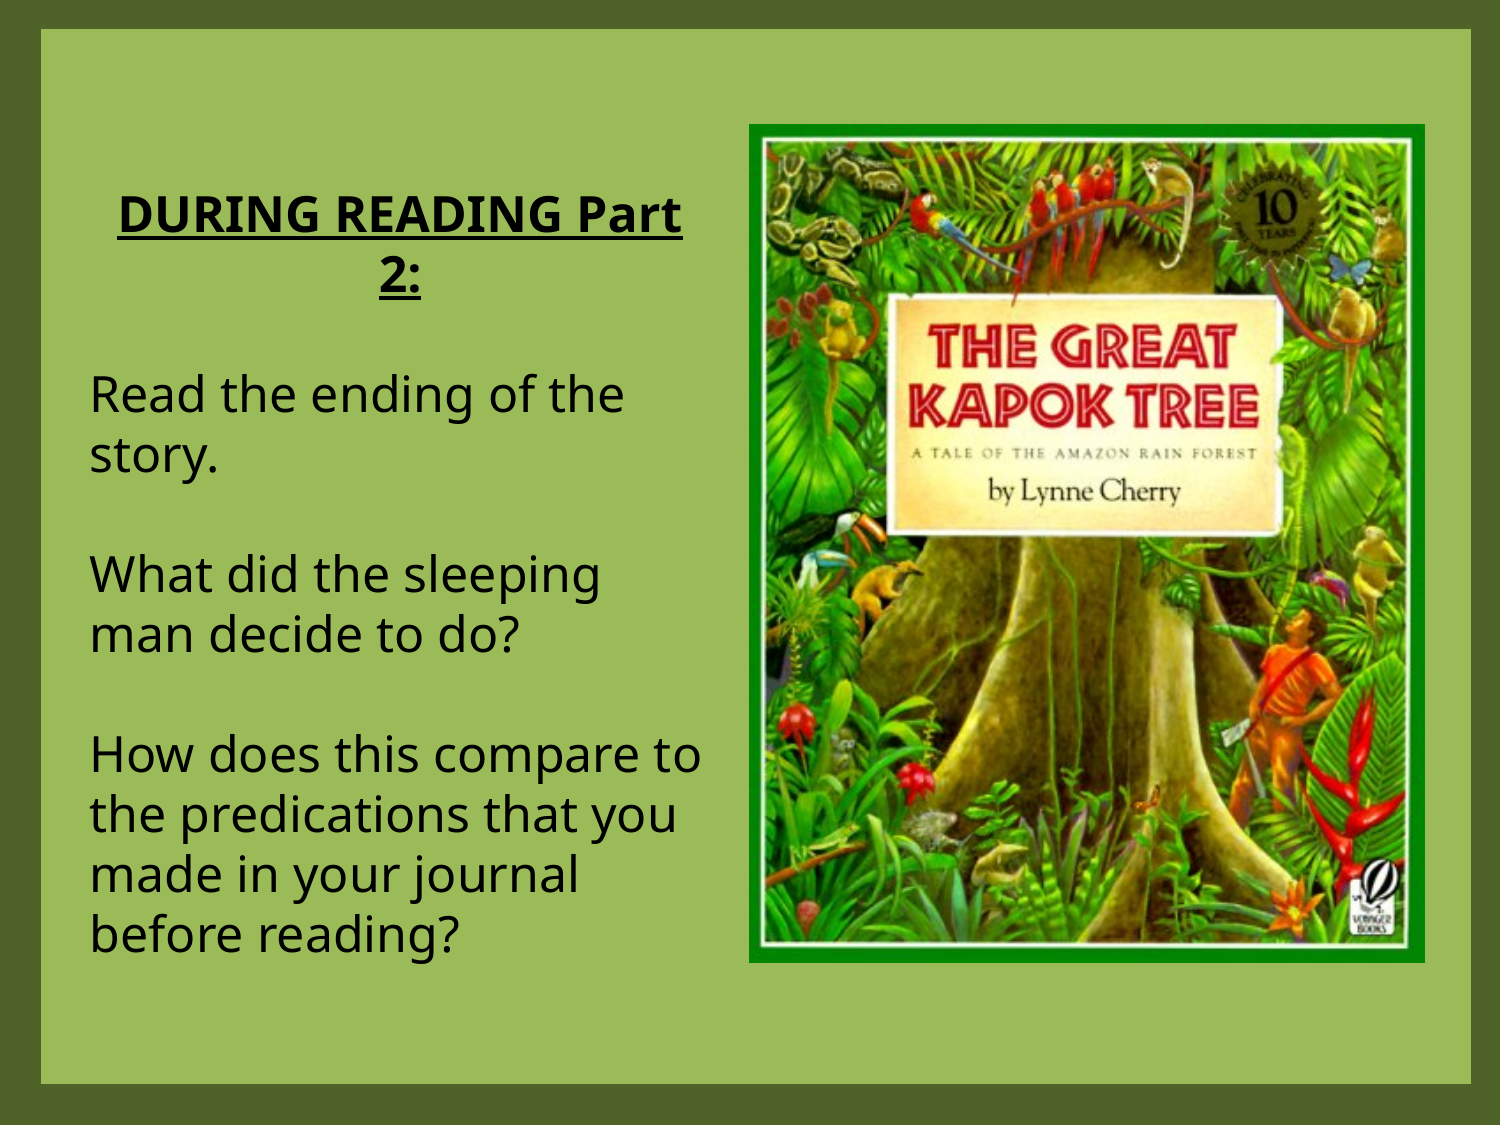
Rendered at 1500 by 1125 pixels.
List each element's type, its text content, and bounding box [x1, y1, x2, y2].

text_box [35, 23, 1477, 1089]
text_box DURING READING Part 2: Read the ending of the story. What did the sleeping man decide to do? How does this compare to the predications that you made in your journal before reading? [75, 174, 725, 970]
picture [749, 124, 1426, 963]
